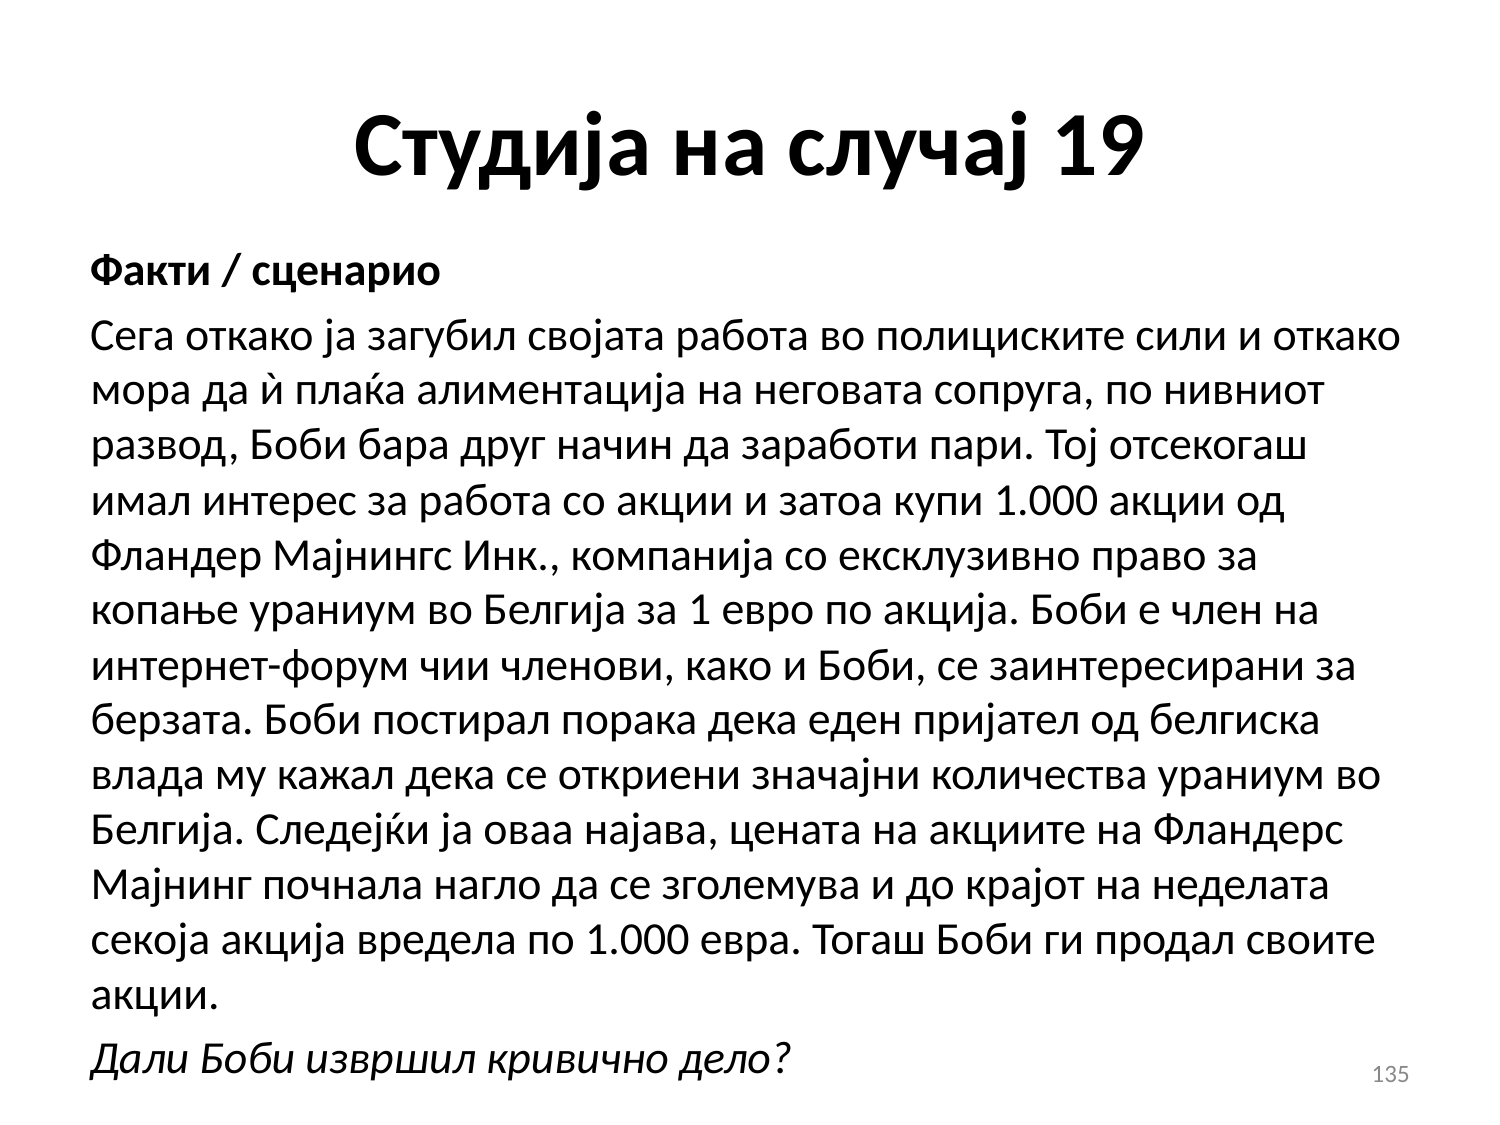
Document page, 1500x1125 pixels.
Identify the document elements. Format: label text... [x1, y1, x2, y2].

slide_number 135 [1074, 1042, 1425, 1103]
title Студија на случај 19 [75, 45, 1425, 232]
list Факти / сценарио Сега откако ја загубил својата работа во полициските сили и откако мора да ѝ плаќа алиментација на неговата сопруга, по нивниот развод, Боби бара друг начин да заработи пари. Тој отсекогаш имал интерес за работа со акции и затоа купи 1.000 акции од Фландер Мајнингс Инк., компанија со ексклузивно право за копање ураниум во Белгија за 1 евро по акција. Боби е член на интернет-форум чии членови, како и Боби, се заинтересирани за берзата. Боби постирал порака дека еден пријател од белгиска влада му кажал дека се откриени значајни количества ураниум во Белгија. Следејќи ја оваа најава, цената на акциите на Фландерс Mајнинг почнала нагло да се зголемува и до крајот на неделата секоја акција вредела по 1.000 евра. Тогаш Боби ги продал своите акции. Дали Боби извршил кривично дело? [75, 232, 1425, 1005]
